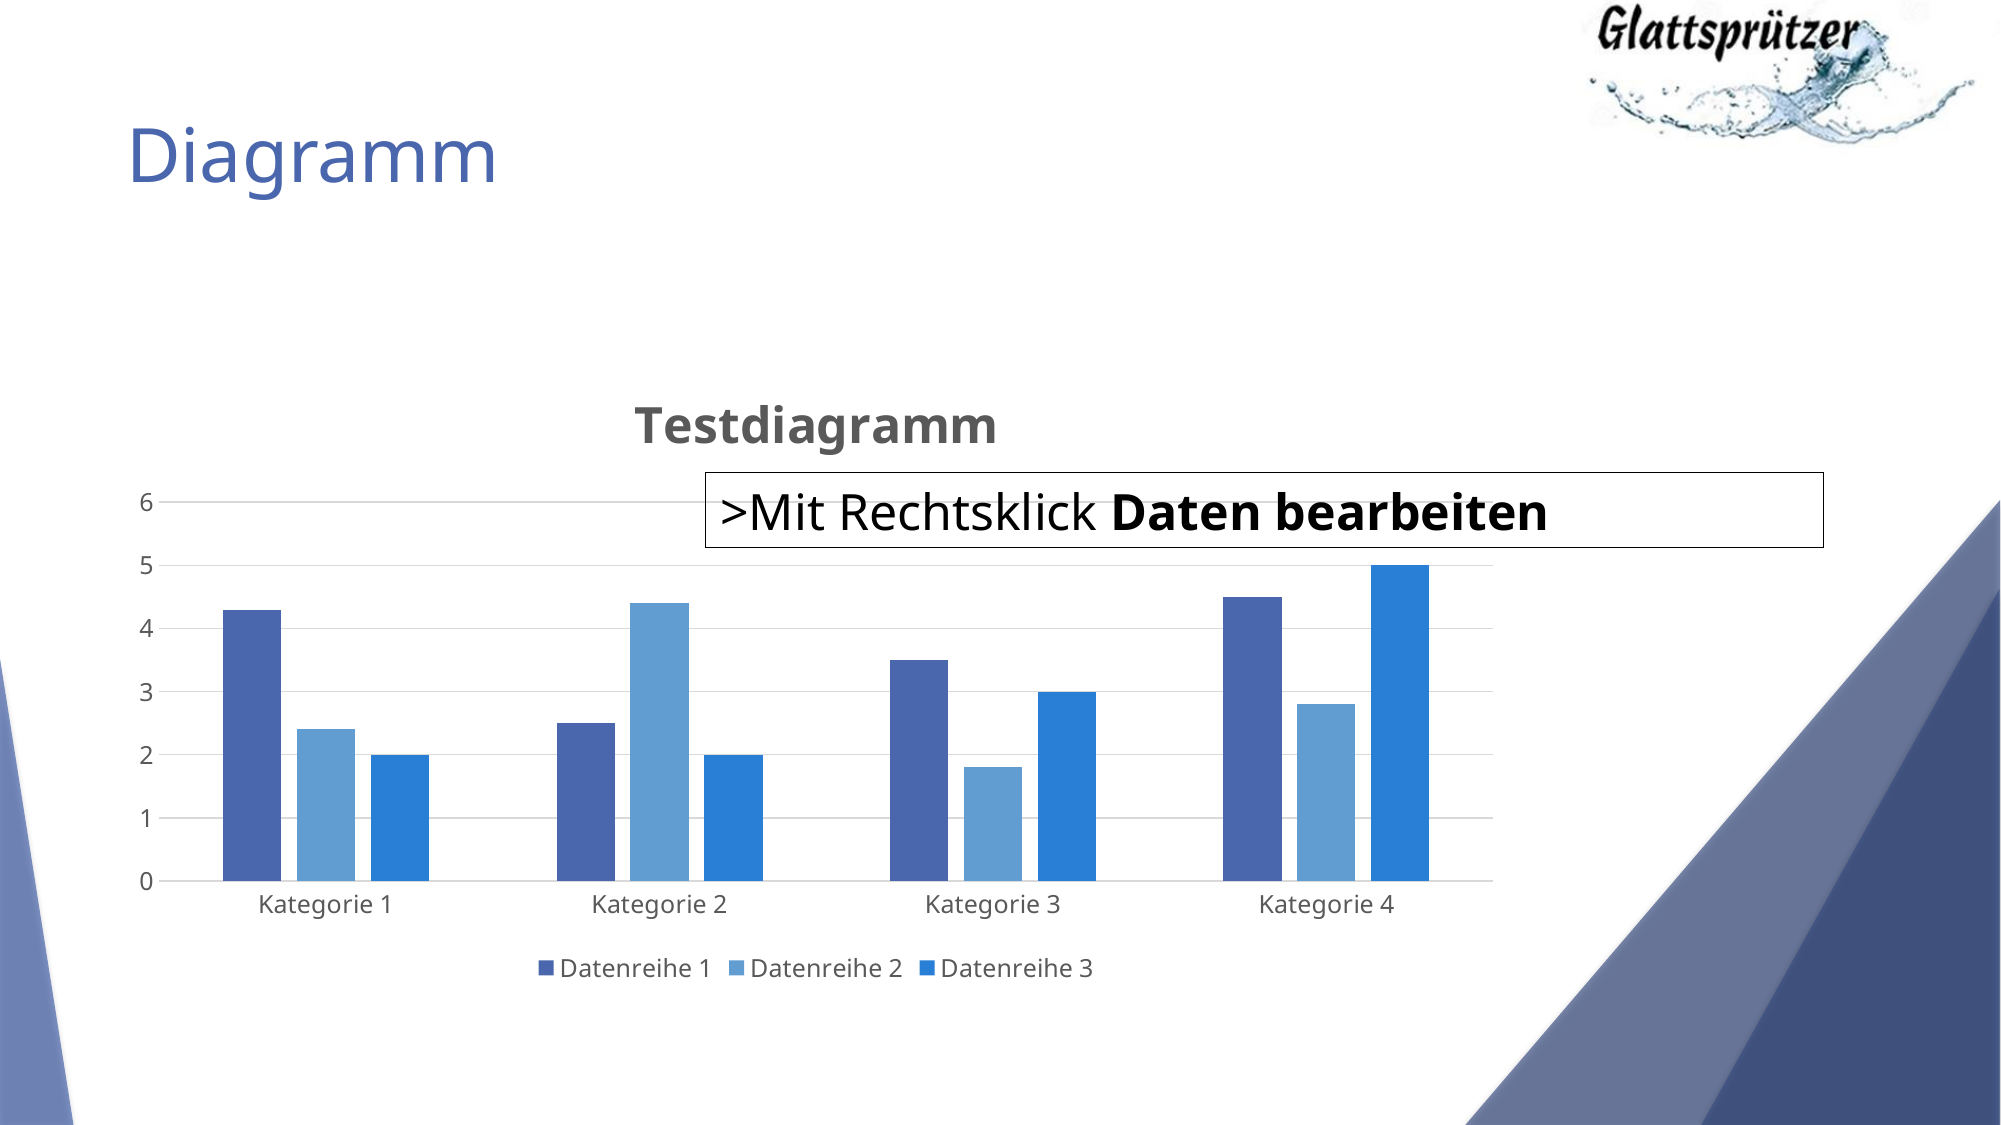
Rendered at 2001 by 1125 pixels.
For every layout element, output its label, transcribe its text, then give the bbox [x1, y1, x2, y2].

picture [1578, 0, 2000, 172]
text_box >Mit Rechtsklick Daten bearbeiten [1526, 472, 1824, 548]
title Diagramm [111, 99, 1522, 317]
chart [110, 353, 1522, 992]
